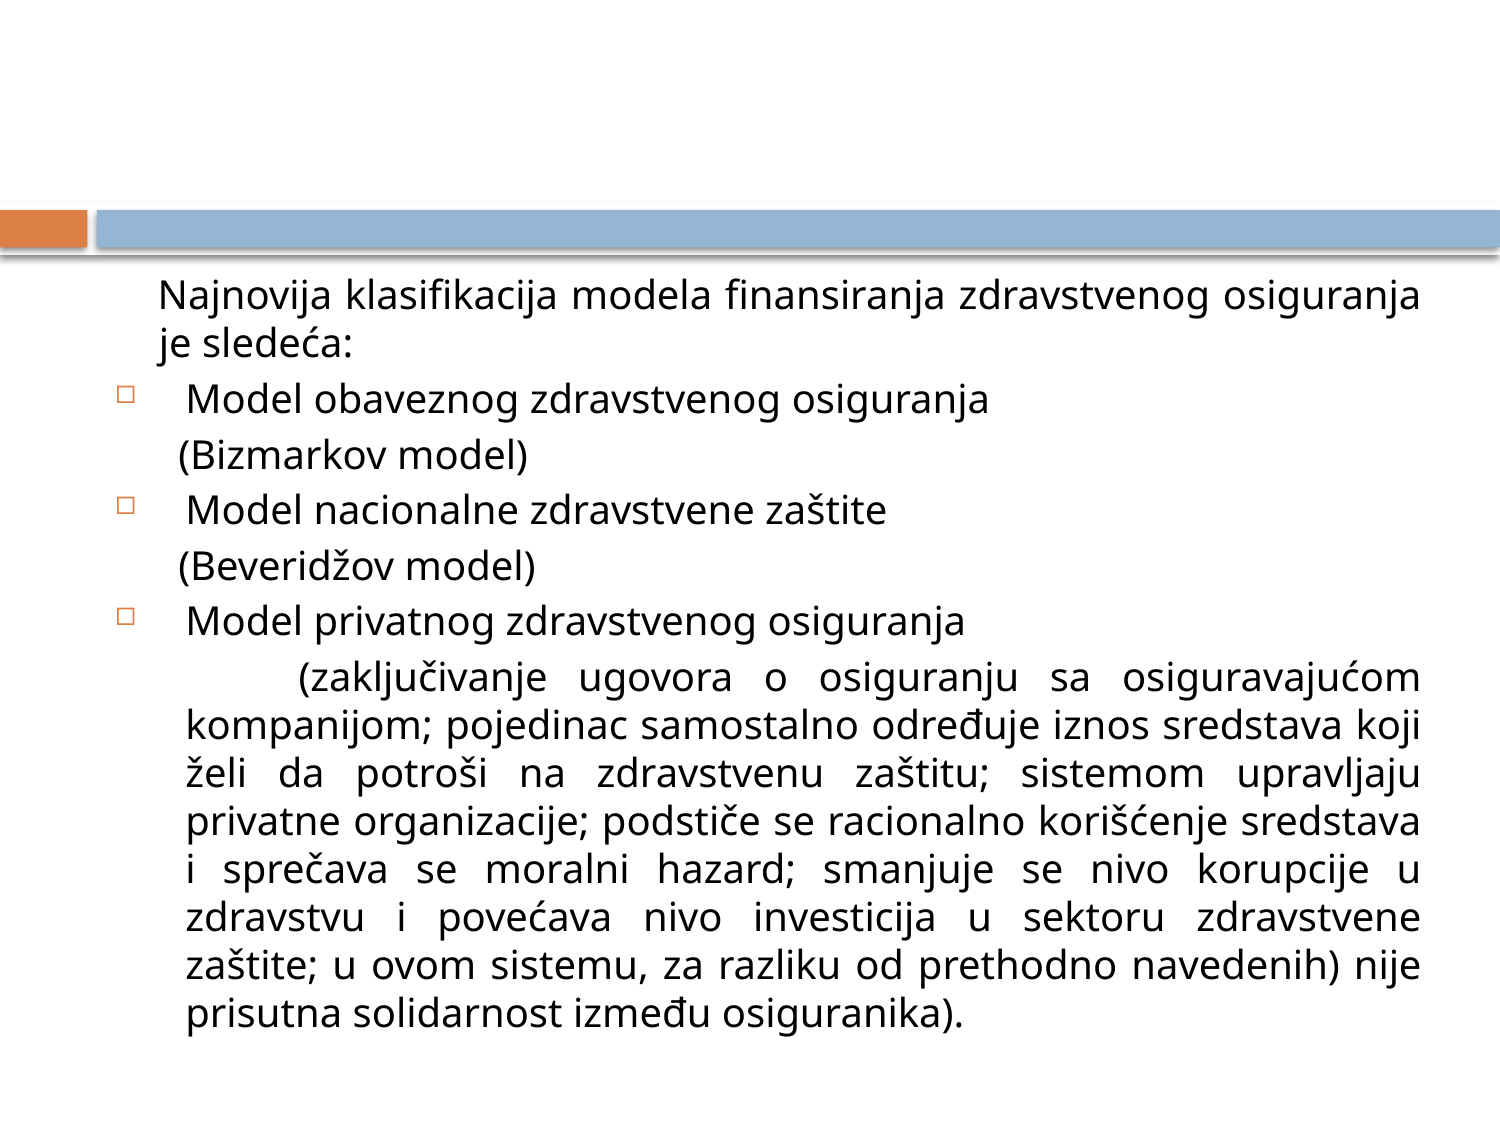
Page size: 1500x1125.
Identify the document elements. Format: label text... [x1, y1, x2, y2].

list Najnovija klasifikacija modela finansiranja zdravstvenog osiguranja je sledeća: Model obaveznog zdravstvenog osiguranja (Bizmarkov model) Model nacionalne zdravstvene zaštite (Beveridžov model) Model privatnog zdravstvenog osiguranja (zaključivanje ugovora o osiguranju sa osiguravajućom kompanijom; pojedinac samostalno određuje iznos sredstava koji želi da potroši na zdravstvenu zaštitu; sistemom upravljaju privatne organizacije; podstiče se racionalno korišćenje sredstava i sprečava se moralni hazard; smanjuje se nivo korupcije u zdravstvu i povećava nivo investicija u sektoru zdravstvene zaštite; u ovom sistemu, za razliku od prethodno navedenih) nije prisutna solidarnost između osiguranika). [100, 262, 1438, 1125]
